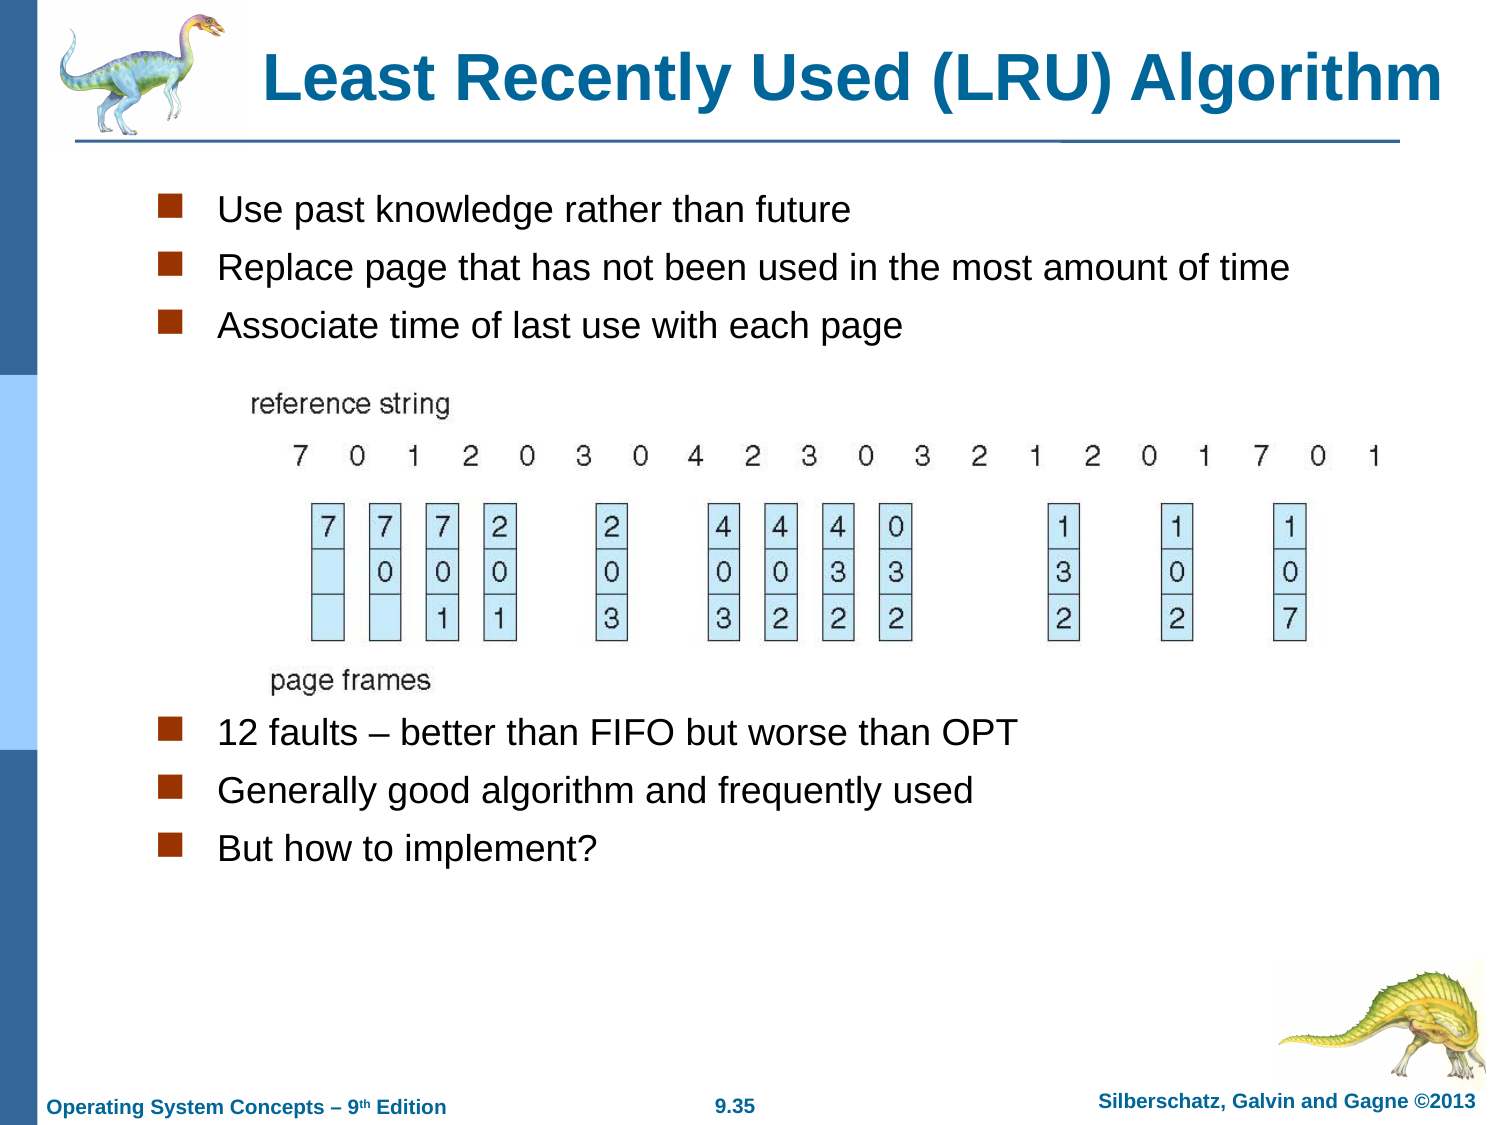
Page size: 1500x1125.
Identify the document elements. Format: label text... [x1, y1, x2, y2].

picture [250, 387, 1383, 697]
title Least Recently Used (LRU) Algorithm [224, 26, 1484, 122]
picture [1275, 959, 1486, 1090]
list Use past knowledge rather than future Replace page that has not been used in the most amount of time Associate time of last use with each page 12 faults – better than FIFO but worse than OPT Generally good algorithm and frequently used But how to implement? [145, 119, 1369, 913]
picture [46, 0, 243, 149]
